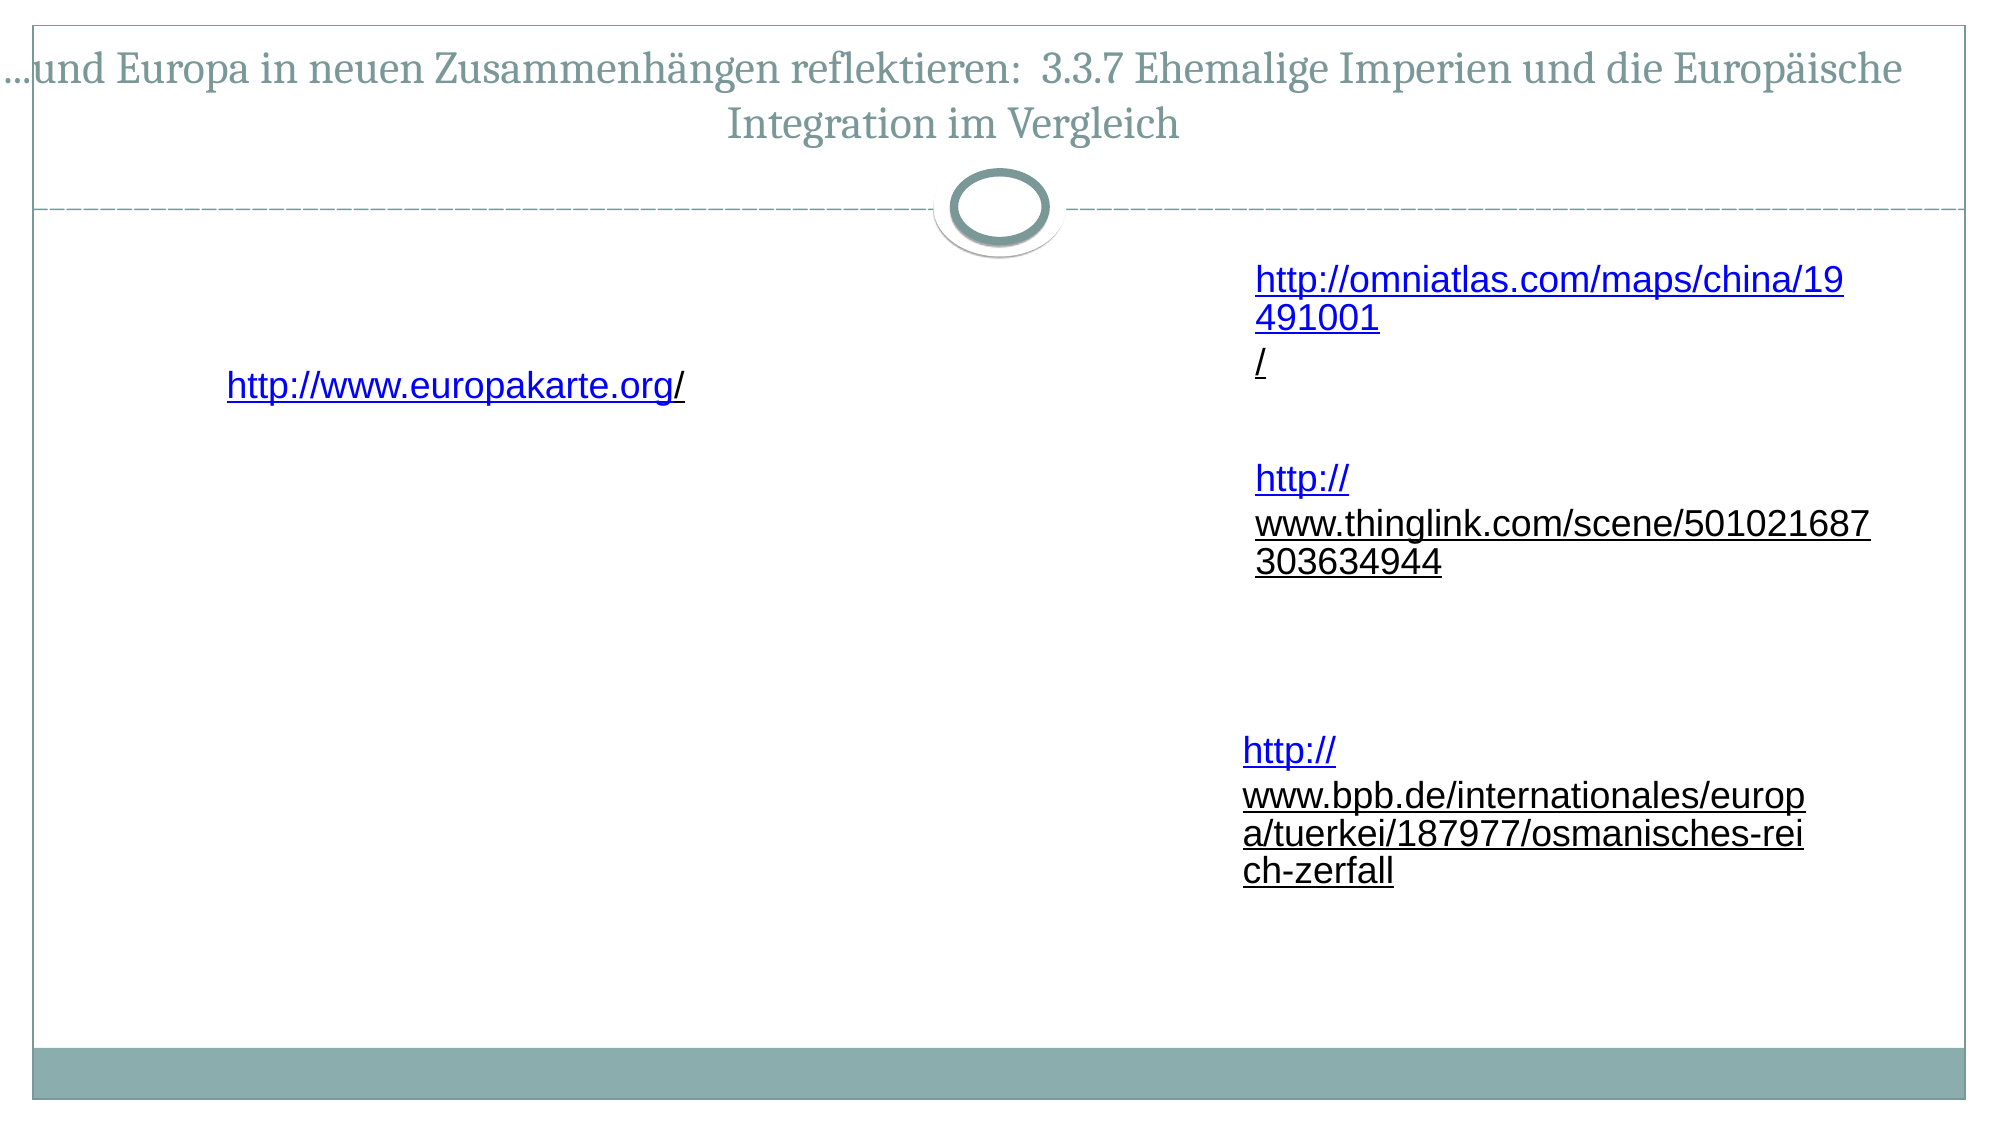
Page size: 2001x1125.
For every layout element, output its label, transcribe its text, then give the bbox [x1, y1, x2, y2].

text_box http://omniatlas.com/maps/china/19491001/ [1240, 247, 1867, 353]
text_box http://www.bpb.de/internationales/europa/tuerkei/187977/osmanisches-reich-zerfall [1227, 718, 1833, 869]
text_box http://www.europakarte.org/ [211, 353, 1088, 414]
text_box http://www.thinglink.com/scene/501021687303634944 [1240, 446, 1887, 597]
text_box ...und Europa in neuen Zusammenhängen reflektieren: 3.3.7 Ehemalige Imperien und die Europäische Integration im Vergleich [0, 0, 1920, 155]
